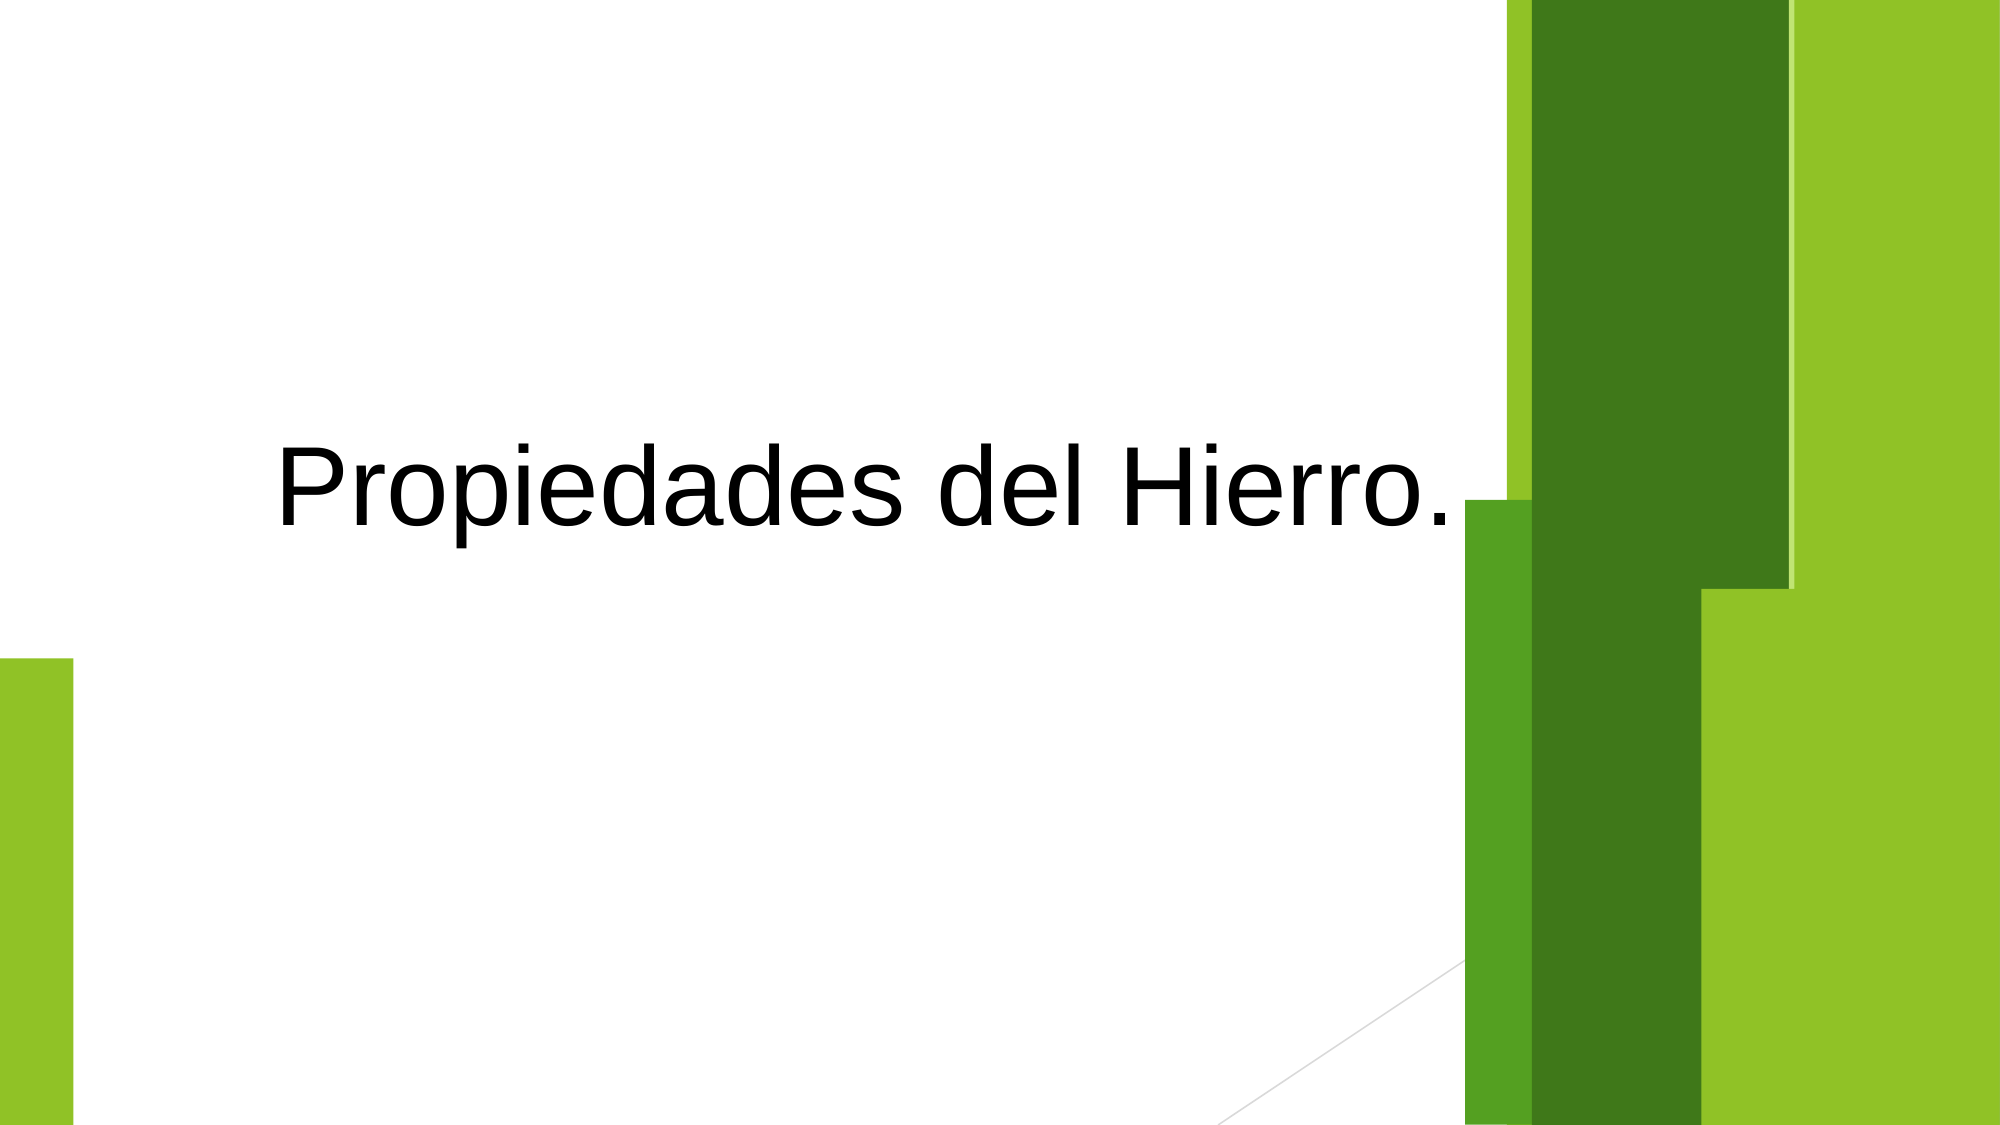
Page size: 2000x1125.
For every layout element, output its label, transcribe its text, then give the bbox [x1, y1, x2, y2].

text_box Propiedades del Hierro. [99, 44, 1630, 916]
